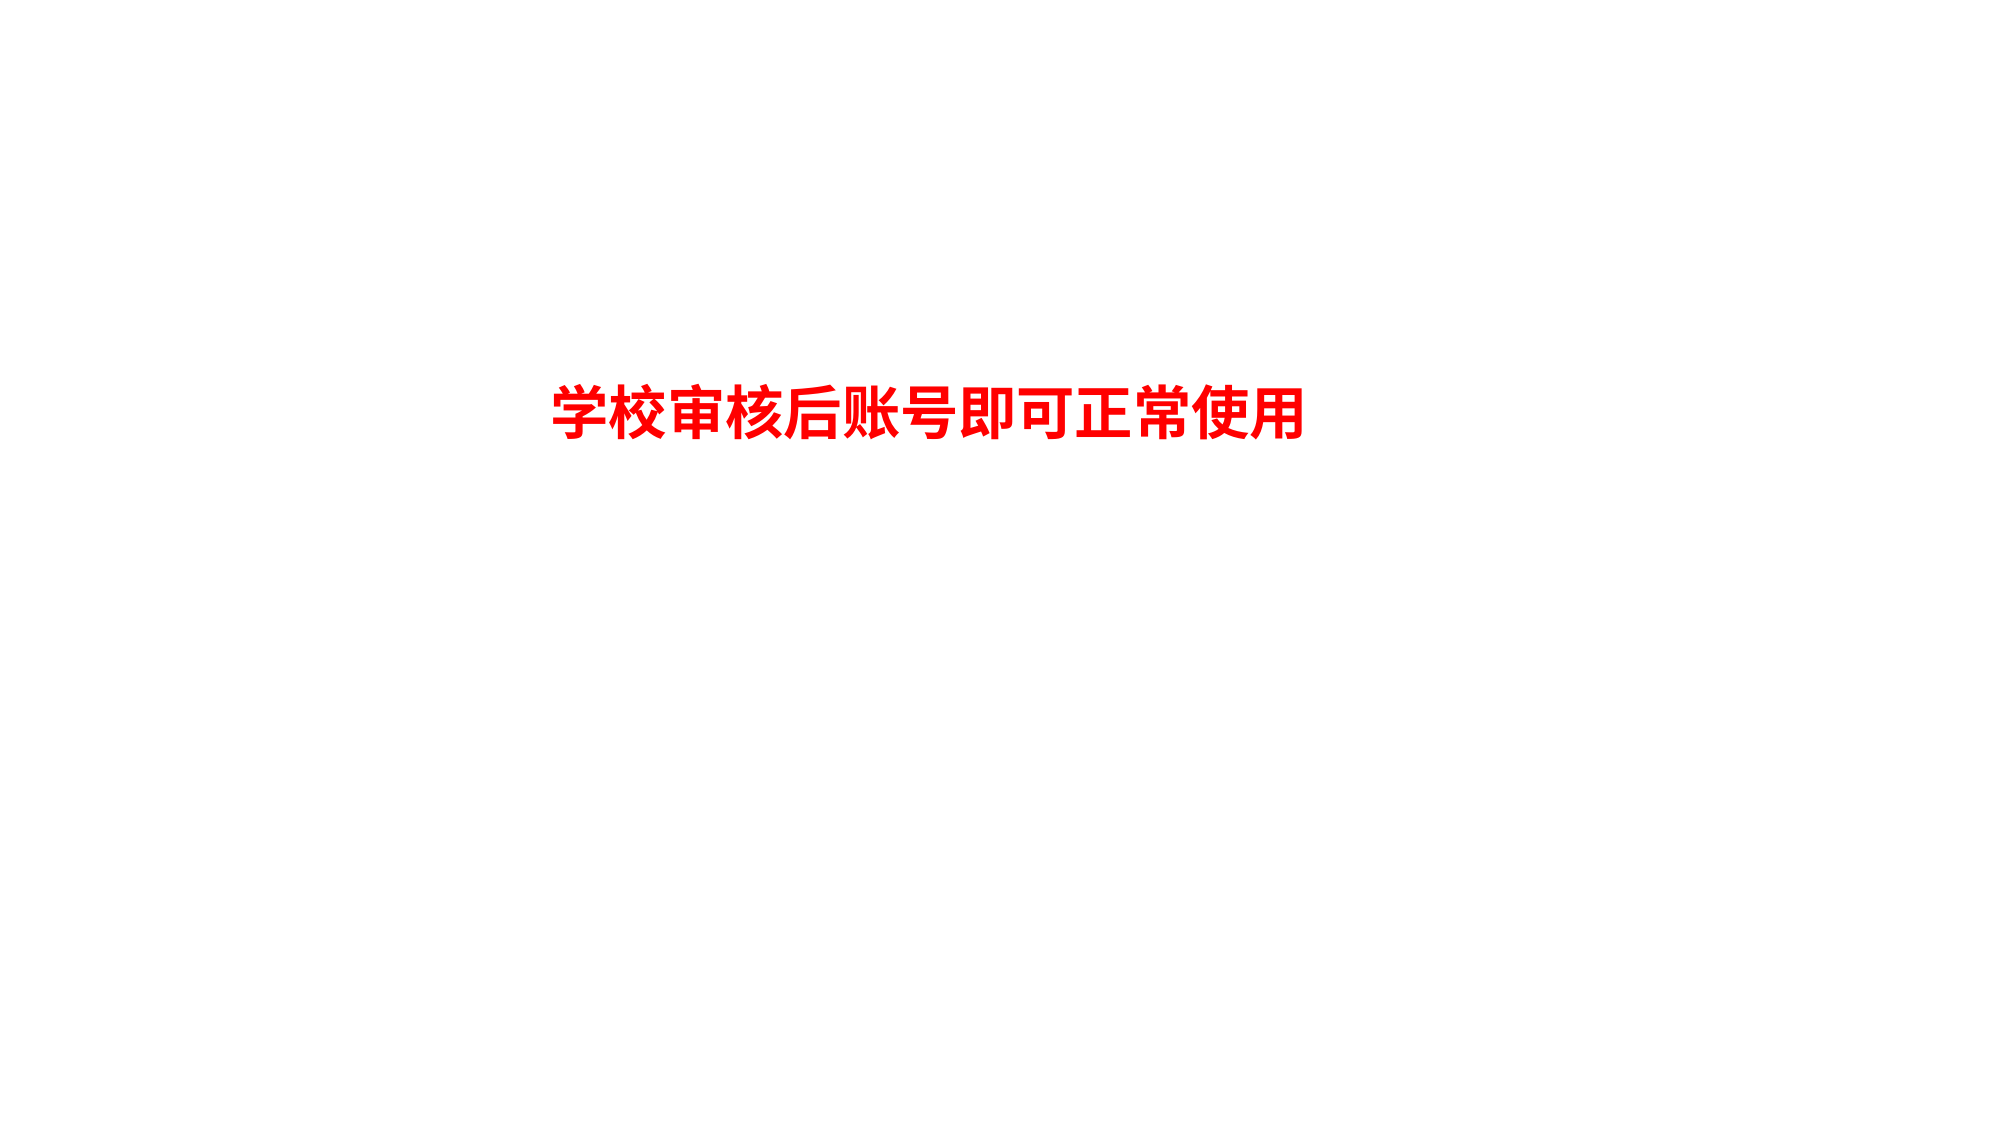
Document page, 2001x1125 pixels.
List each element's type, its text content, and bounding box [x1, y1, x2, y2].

text_box 学校审核后账号即可正常使用 [536, 368, 1604, 454]
